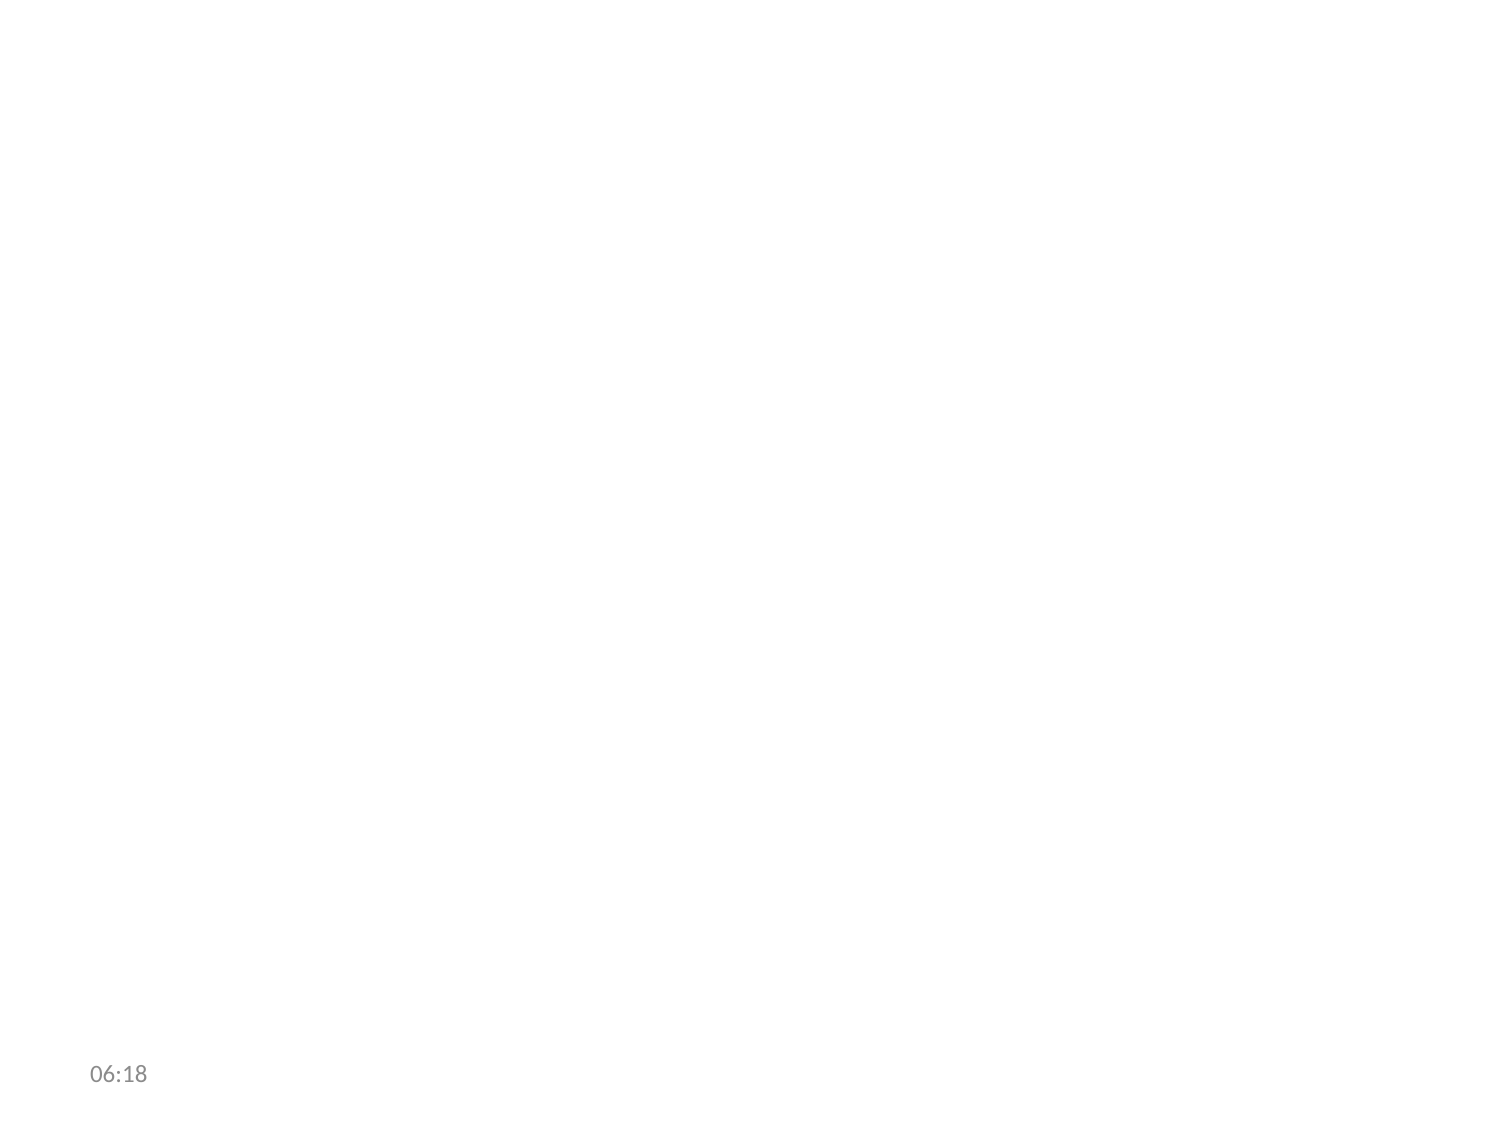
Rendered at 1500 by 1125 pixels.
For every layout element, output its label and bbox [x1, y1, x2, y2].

slide_number [75, 1042, 425, 1103]
